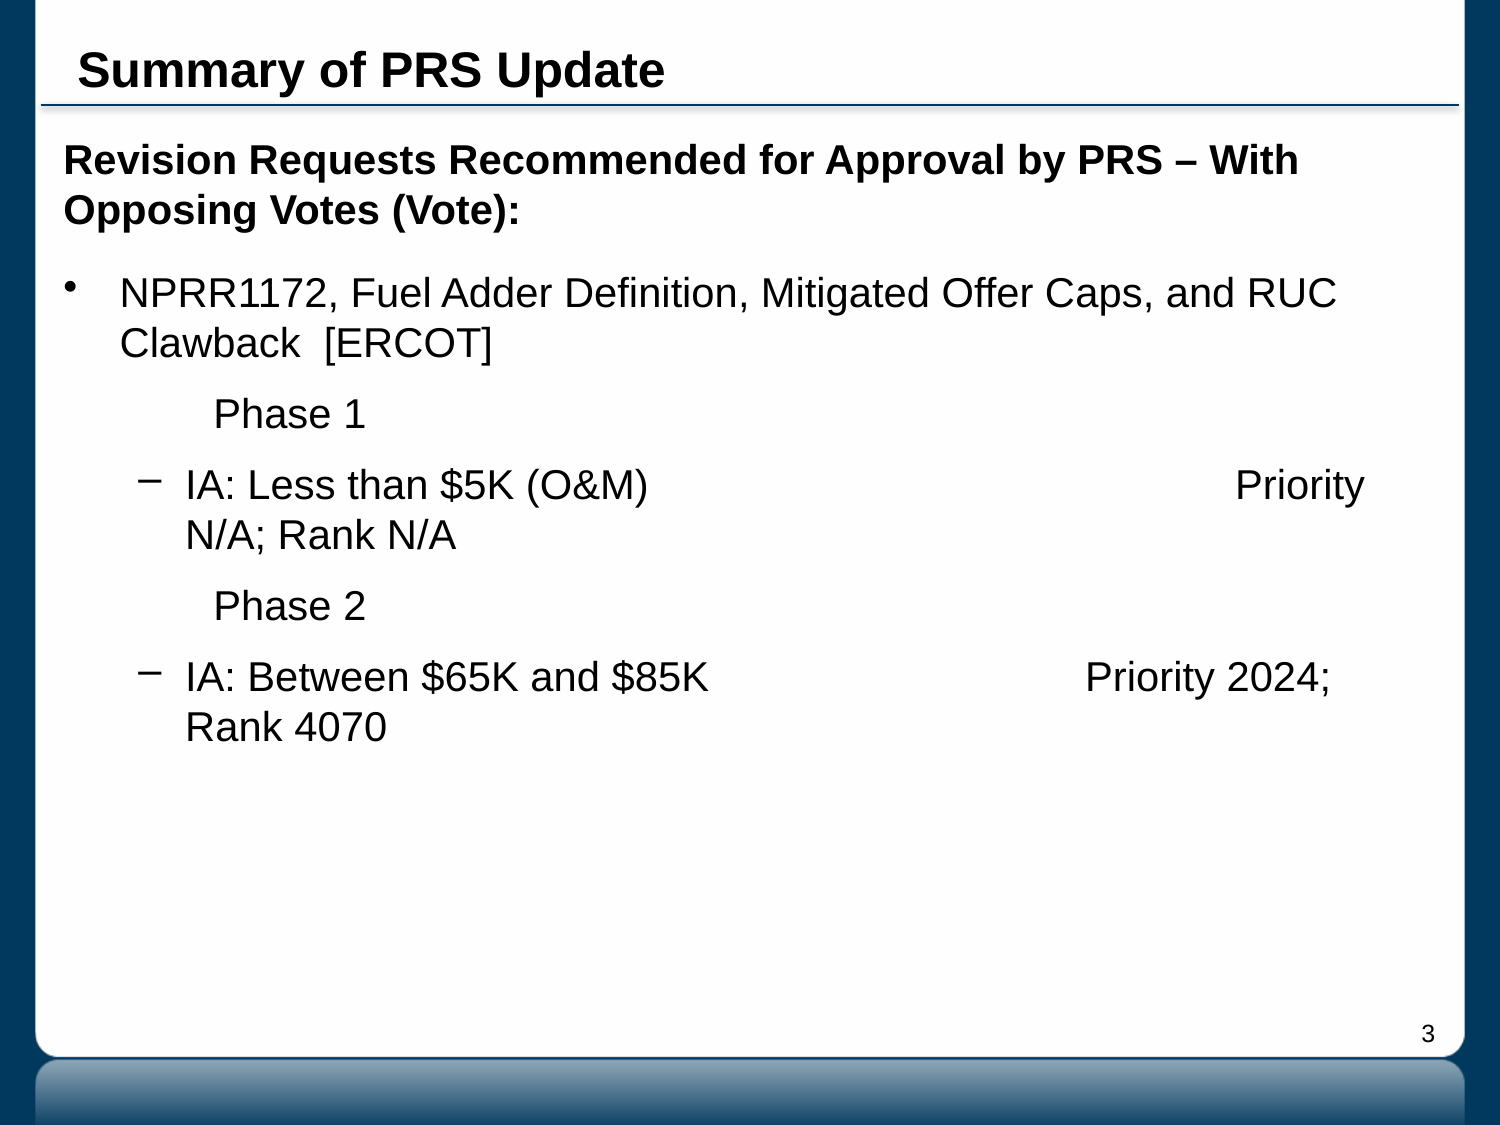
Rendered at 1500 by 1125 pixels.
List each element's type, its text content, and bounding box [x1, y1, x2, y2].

text_box Revision Requests Recommended for Approval by PRS – With Opposing Votes (Vote): NPRR1172, Fuel Adder Definition, Mitigated Offer Caps, and RUC Clawback [ERCOT] Phase 1 IA: Less than $5K (O&M) Priority N/A; Rank N/A Phase 2 IA: Between $65K and $85K Priority 2024; Rank 4070 [48, 125, 1449, 1044]
title Summary of PRS Update [62, 29, 1450, 106]
picture [35, 0, 1465, 1125]
